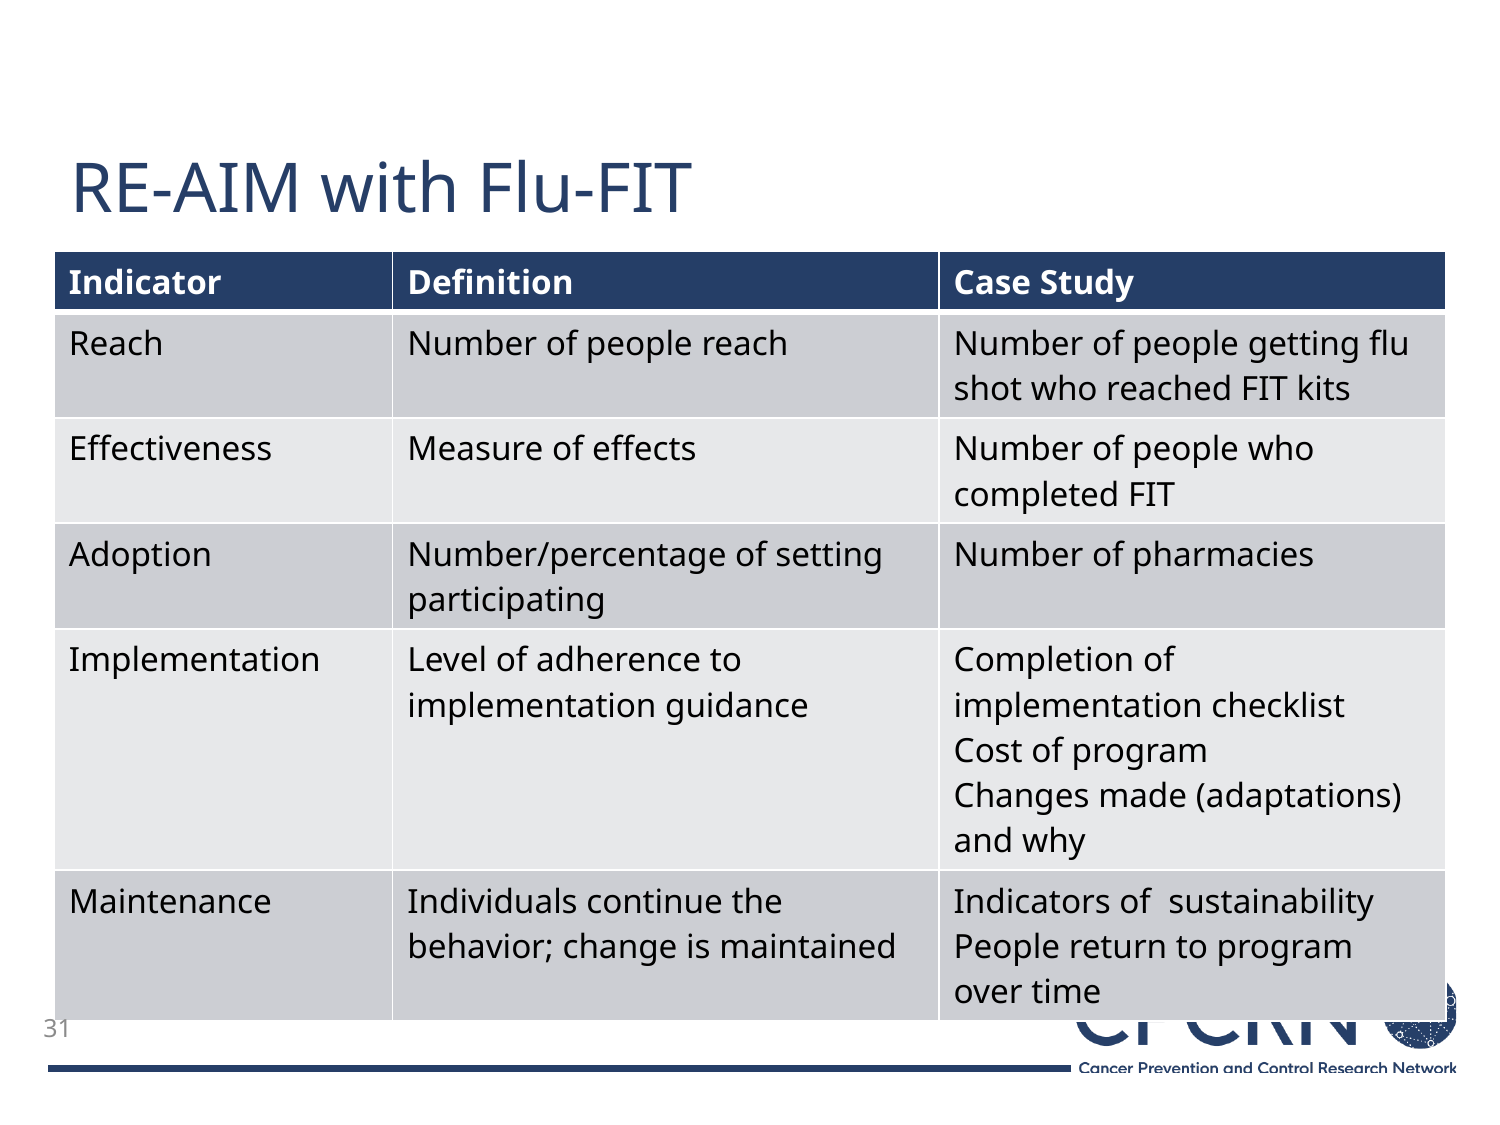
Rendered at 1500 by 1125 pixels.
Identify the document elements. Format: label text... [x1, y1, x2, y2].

table_cell Indicators of sustainability People return to program over time [940, 871, 1445, 1020]
table_cell Completion of implementation checklist Cost of program Changes made (adaptations) and why [940, 630, 1445, 869]
table_cell Maintenance [55, 871, 392, 1020]
table_cell Number of people reach [393, 315, 938, 417]
table_cell Level of adherence to implementation guidance [393, 630, 938, 869]
table_cell Number of pharmacies [940, 524, 1445, 628]
table_cell Number of people who completed FIT [940, 419, 1445, 522]
table_cell Implementation [55, 630, 392, 869]
table_header Definition [393, 278, 938, 309]
table_cell Effectiveness [55, 419, 392, 522]
table_cell Adoption [55, 524, 392, 628]
table_cell Reach [55, 315, 392, 417]
table_header Case Study [940, 252, 1445, 309]
table_cell Number of people getting flu shot who reached FIT kits [940, 315, 1445, 417]
table_header Indicator [55, 278, 392, 309]
table_cell Individuals continue the behavior; change is maintained [393, 871, 938, 1020]
slide_number 31 [28, 999, 379, 1060]
table_cell Measure of effects [393, 419, 938, 522]
table_cell Number/percentage of setting participating [393, 524, 938, 628]
title RE-AIM with Flu-FIT [55, 103, 1397, 278]
